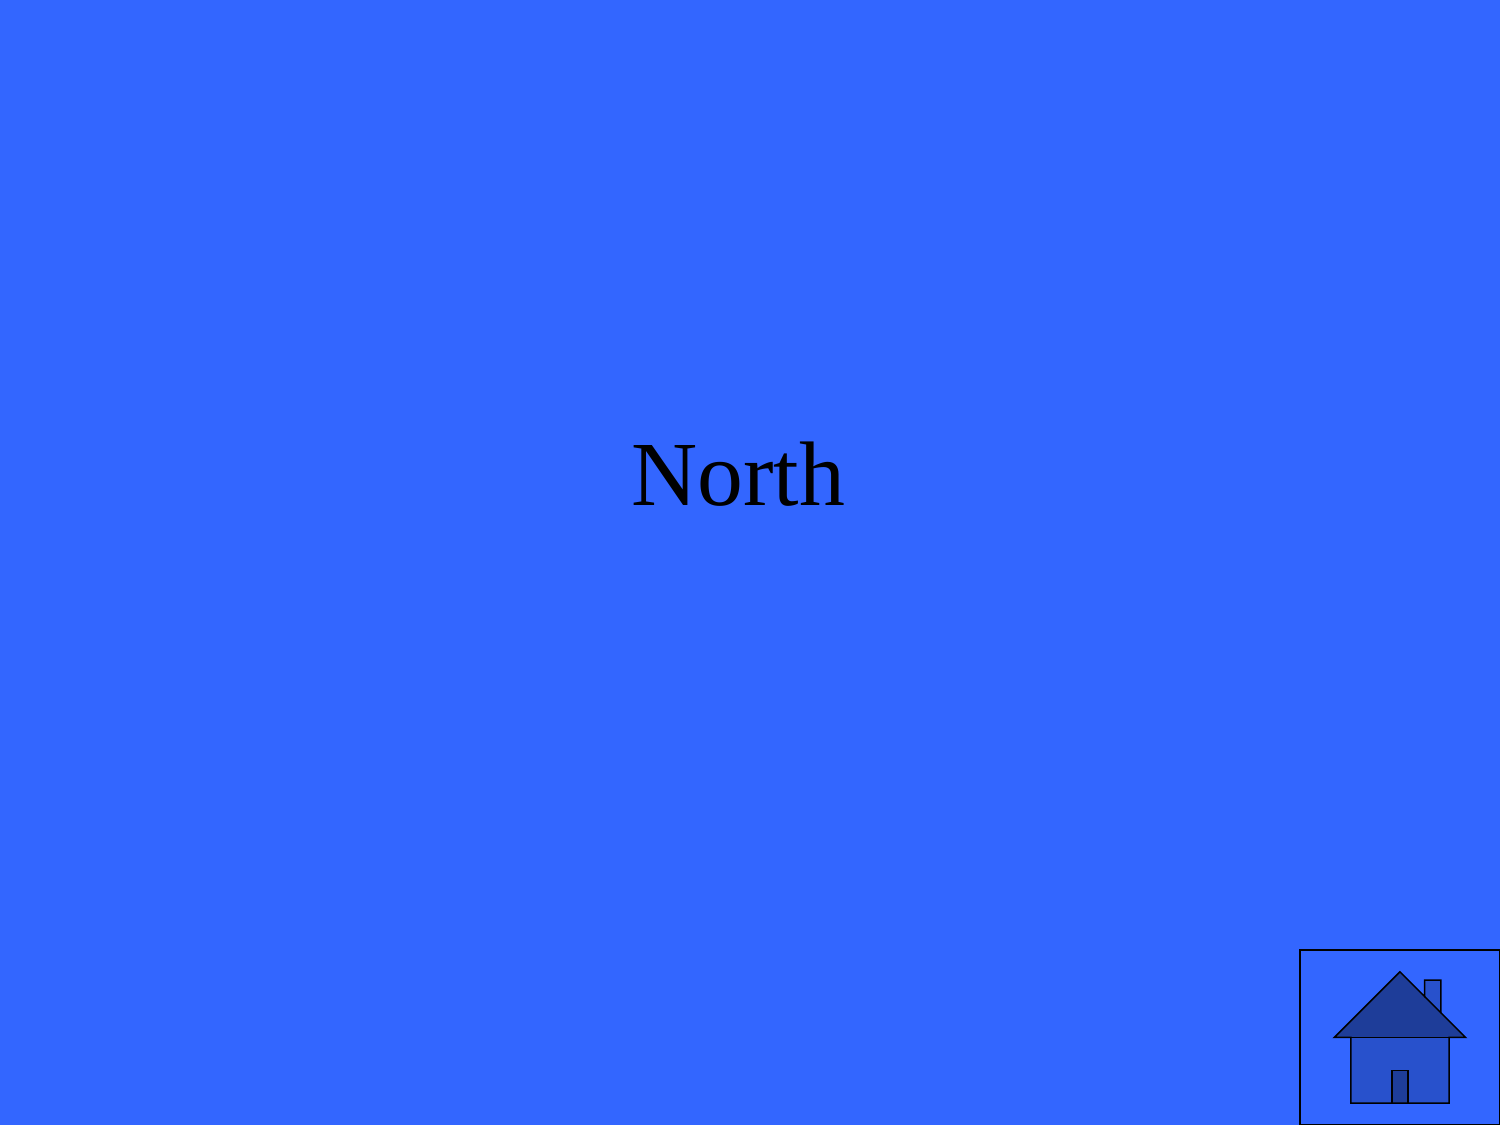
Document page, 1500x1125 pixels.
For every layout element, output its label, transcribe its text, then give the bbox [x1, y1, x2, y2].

text_box [1299, 950, 1500, 1125]
title North [112, 374, 1388, 563]
